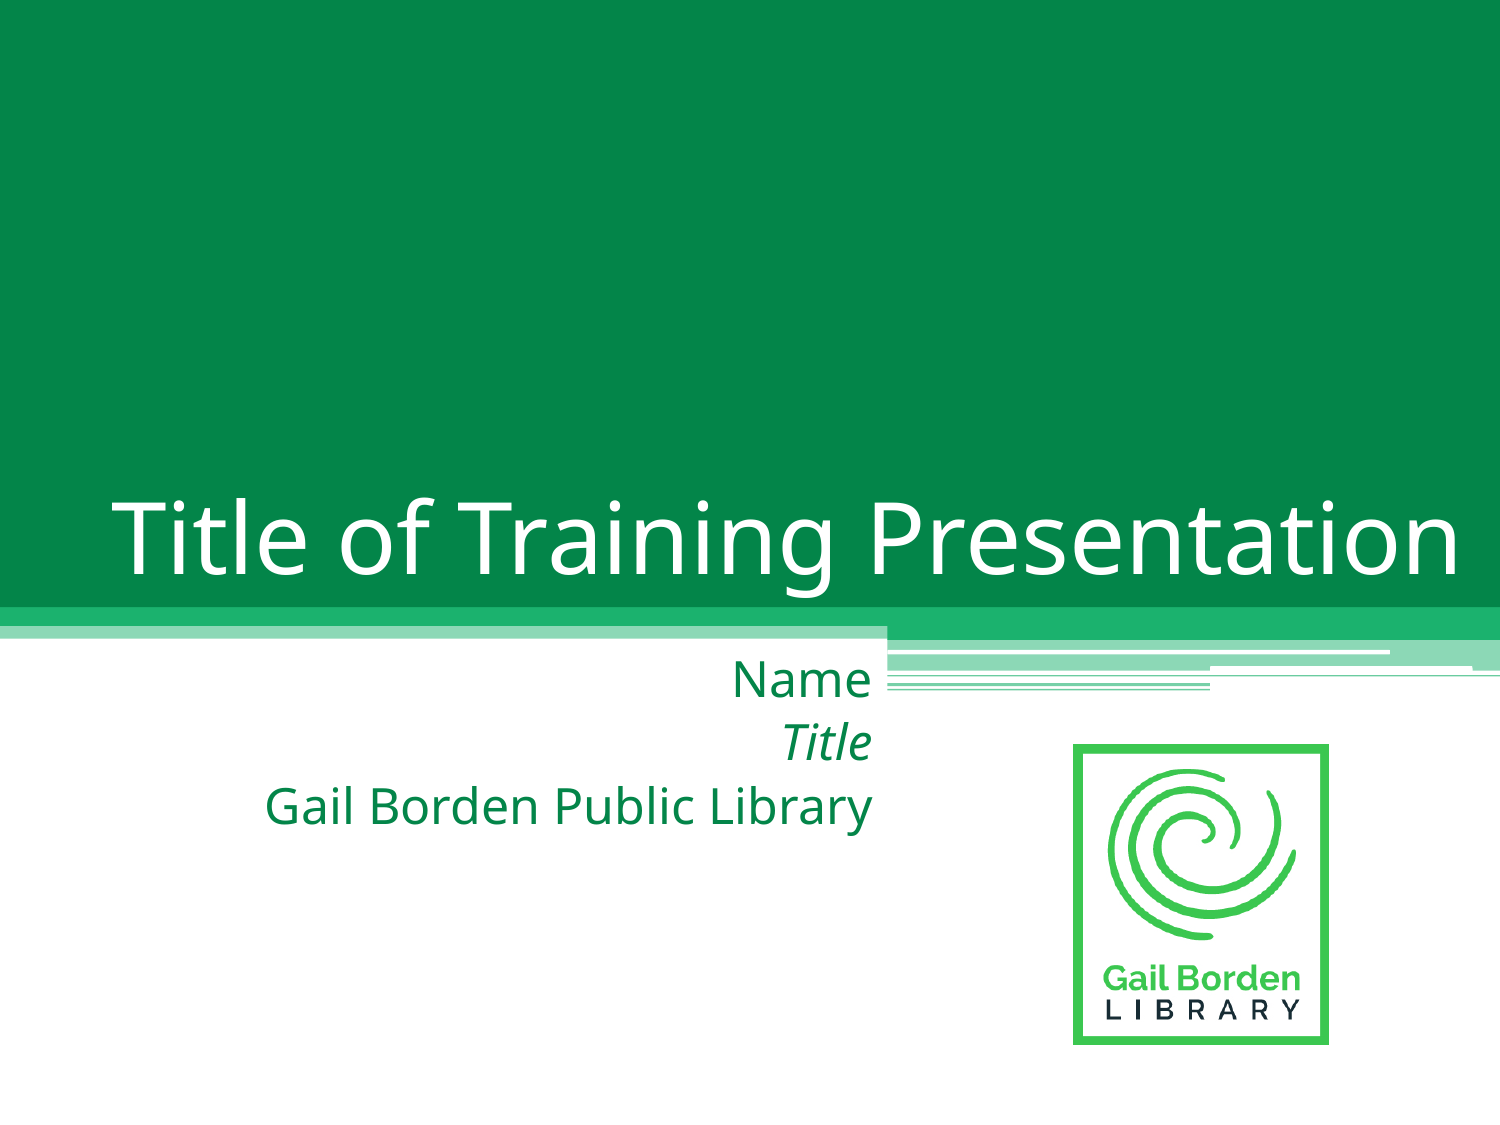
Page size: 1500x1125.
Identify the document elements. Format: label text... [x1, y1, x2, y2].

picture [1073, 744, 1329, 1045]
title Title of Training Presentation [16, 312, 1480, 602]
subtitle Name Title Gail Borden Public Library [75, 639, 888, 928]
